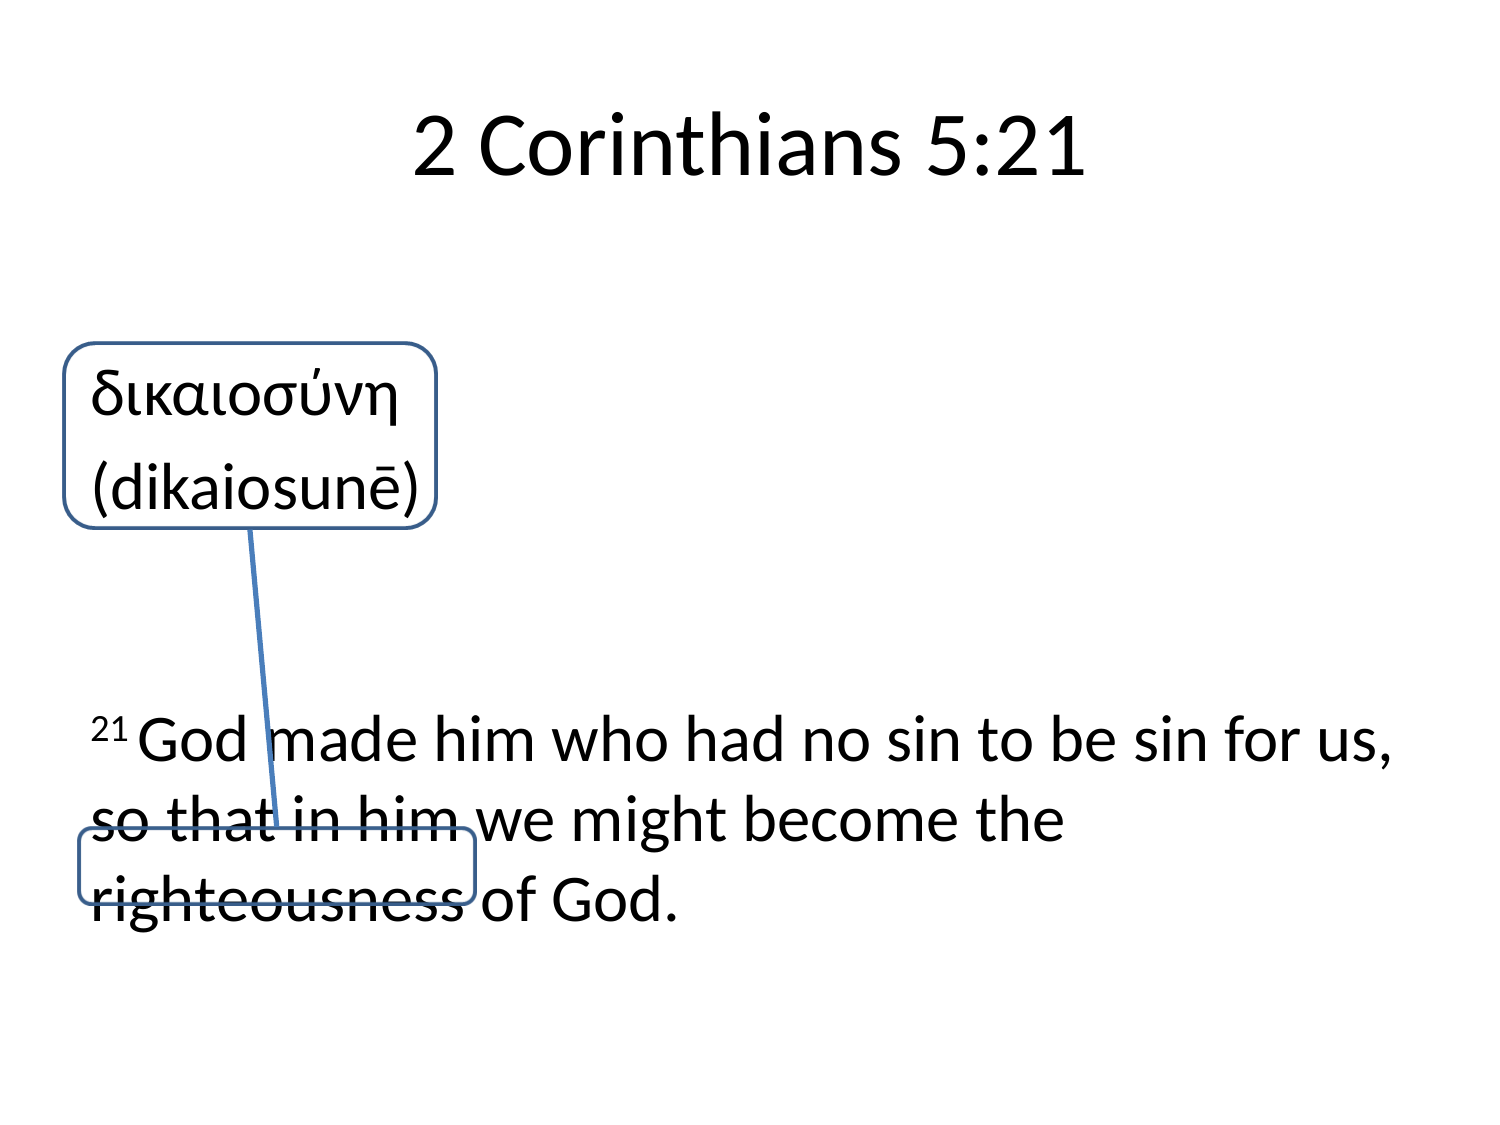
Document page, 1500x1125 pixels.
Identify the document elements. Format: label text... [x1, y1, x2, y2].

picture [76, 826, 477, 906]
picture [62, 341, 438, 530]
list δικαιοσύνη (dikaiosunē) 21 God made him who had no sin to be sin for us, so that in him we might become the righteousness of God. [75, 262, 1425, 1005]
title 2 Corinthians 5:21 [75, 45, 1425, 233]
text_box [249, 529, 277, 828]
